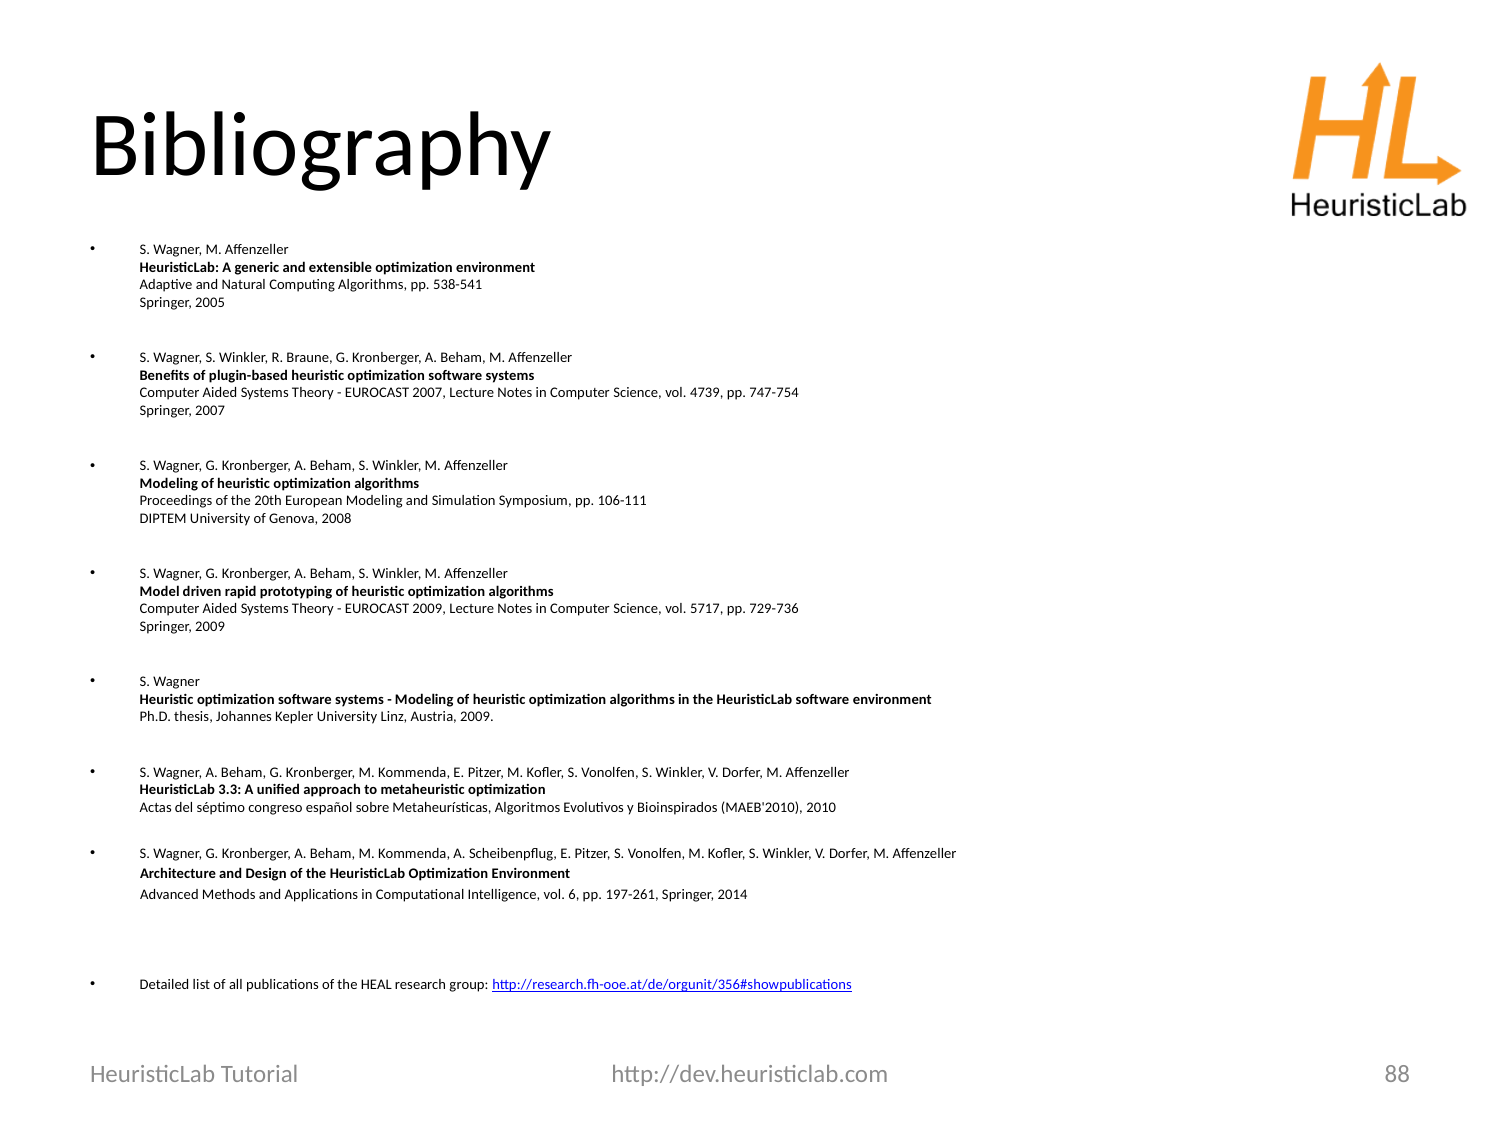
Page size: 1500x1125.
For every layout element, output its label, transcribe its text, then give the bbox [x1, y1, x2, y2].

slide_number 88 [1074, 1042, 1425, 1103]
list S. Wagner, M. Affenzeller HeuristicLab: A generic and extensible optimization environment Adaptive and Natural Computing Algorithms, pp. 538-541 Springer, 2005 S. Wagner, S. Winkler, R. Braune, G. Kronberger, A. Beham, M. Affenzeller Benefits of plugin-based heuristic optimization software systems Computer Aided Systems Theory - EUROCAST 2007, Lecture Notes in Computer Science, vol. 4739, pp. 747-754 Springer, 2007 S. Wagner, G. Kronberger, A. Beham, S. Winkler, M. Affenzeller Modeling of heuristic optimization algorithms Proceedings of the 20th European Modeling and Simulation Symposium, pp. 106-111 DIPTEM University of Genova, 2008 S. Wagner, G. Kronberger, A. Beham, S. Winkler, M. Affenzeller Model driven rapid prototyping of heuristic optimization algorithms Computer Aided Systems Theory - EUROCAST 2009, Lecture Notes in Computer Science, vol. 5717, pp. 729-736 Springer, 2009 S. Wagner Heuristic optimization software systems - Modeling of heuristic optimization algorithms in the HeuristicLab software environment Ph.D. thesis, Johannes Kepler University Linz, Austria, 2009. S. Wagner, A. Beham, G. Kronberger, M. Kommenda, E. Pitzer, M. Kofler, S. Vonolfen, S. Winkler, V. Dorfer, M. Affenzeller HeuristicLab 3.3: A unified approach to metaheuristic optimization Actas del séptimo congreso español sobre Metaheurísticas, Algoritmos Evolutivos y Bioinspirados (MAEB'2010), 2010 S. Wagner, G. Kronberger, A. Beham, M. Kommenda, A. Scheibenpflug, E. Pitzer, S. Vonolfen, M. Kofler, S. Winkler, V. Dorfer, M. Affenzeller Architecture and Design of the HeuristicLab Optimization Environment Advanced Methods and Applications in Computational Intelligence, vol. 6, pp. 197-261, Springer, 2014 Detailed list of all publications of the HEAL research group: http://research.fh-ooe.at/de/orgunit/356#showpublications [75, 232, 1425, 1005]
title Bibliography [75, 45, 1282, 232]
footer http://dev.heuristiclab.com [512, 1042, 988, 1103]
slide_number HeuristicLab Tutorial [75, 1042, 425, 1103]
picture [1281, 27, 1474, 244]
